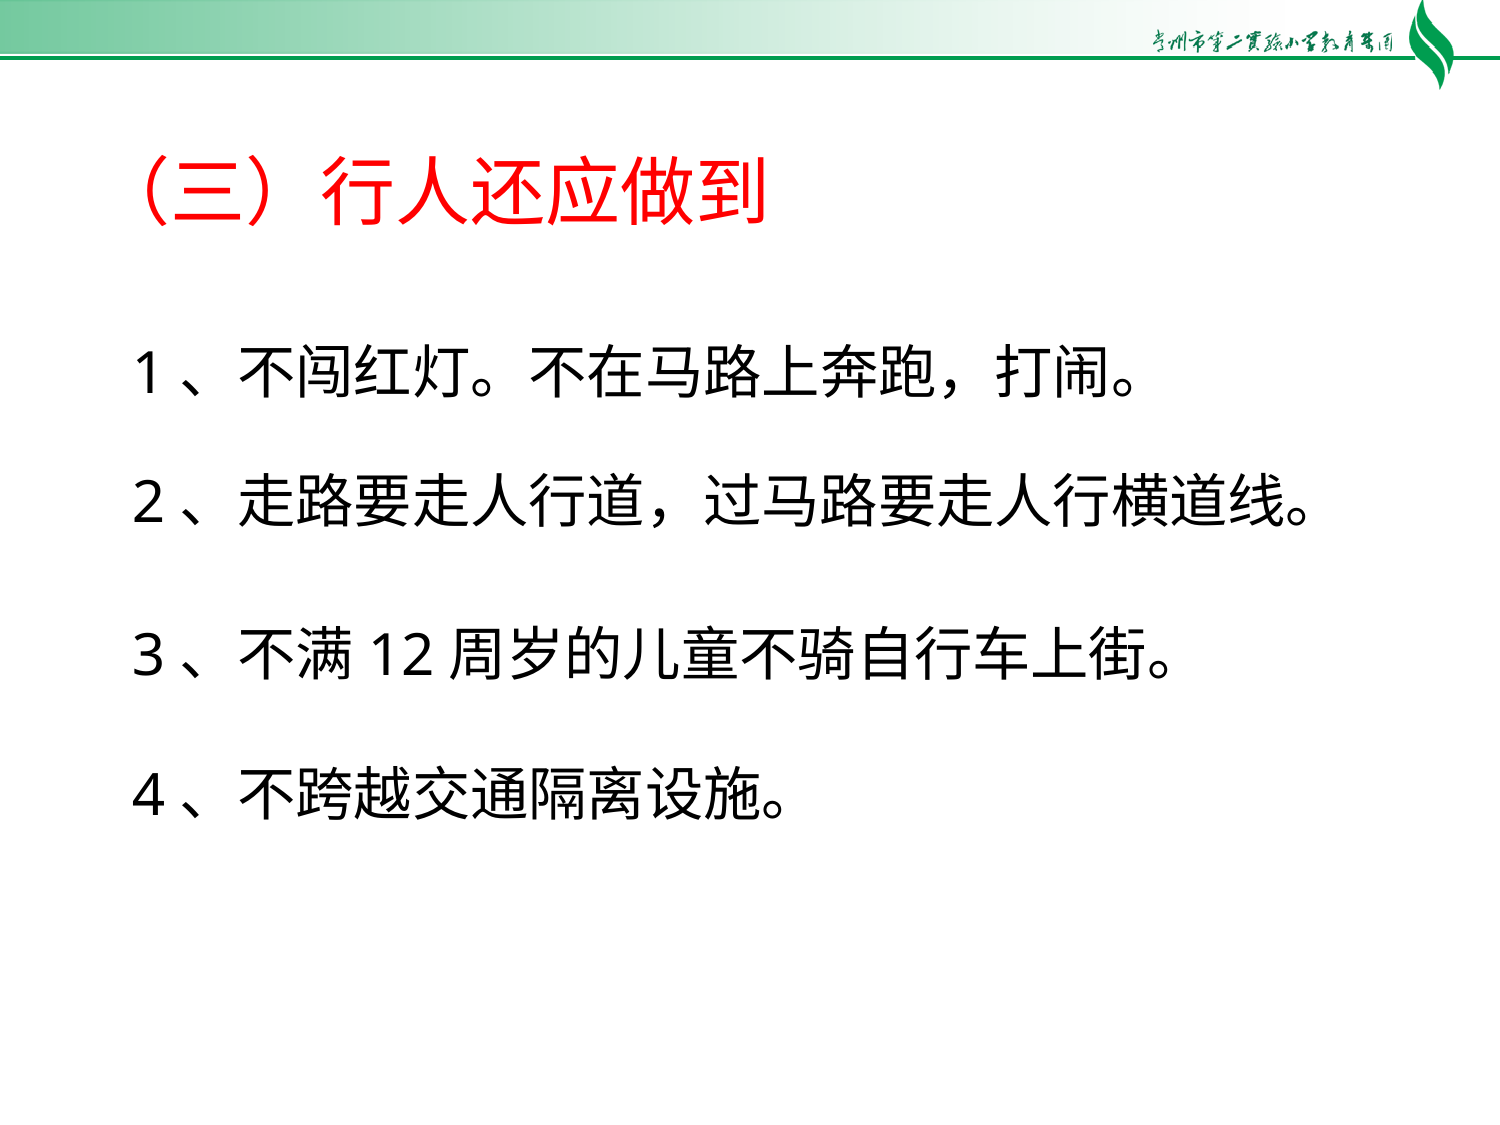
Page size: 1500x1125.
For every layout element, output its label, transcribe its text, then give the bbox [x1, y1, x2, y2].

text_box 3、不满12周岁的儿童不骑自行车上街。 [117, 609, 1263, 695]
text_box 2、走路要走人行道，过马路要走人行横道线。 [117, 457, 1429, 542]
text_box 4、不跨越交通隔离设施。 [117, 750, 905, 835]
text_box （三）行人还应做到 [80, 137, 786, 242]
text_box 1、不闯红灯。不在马路上奔跑，打闹。 [117, 328, 1251, 413]
picture [0, 0, 1500, 1125]
